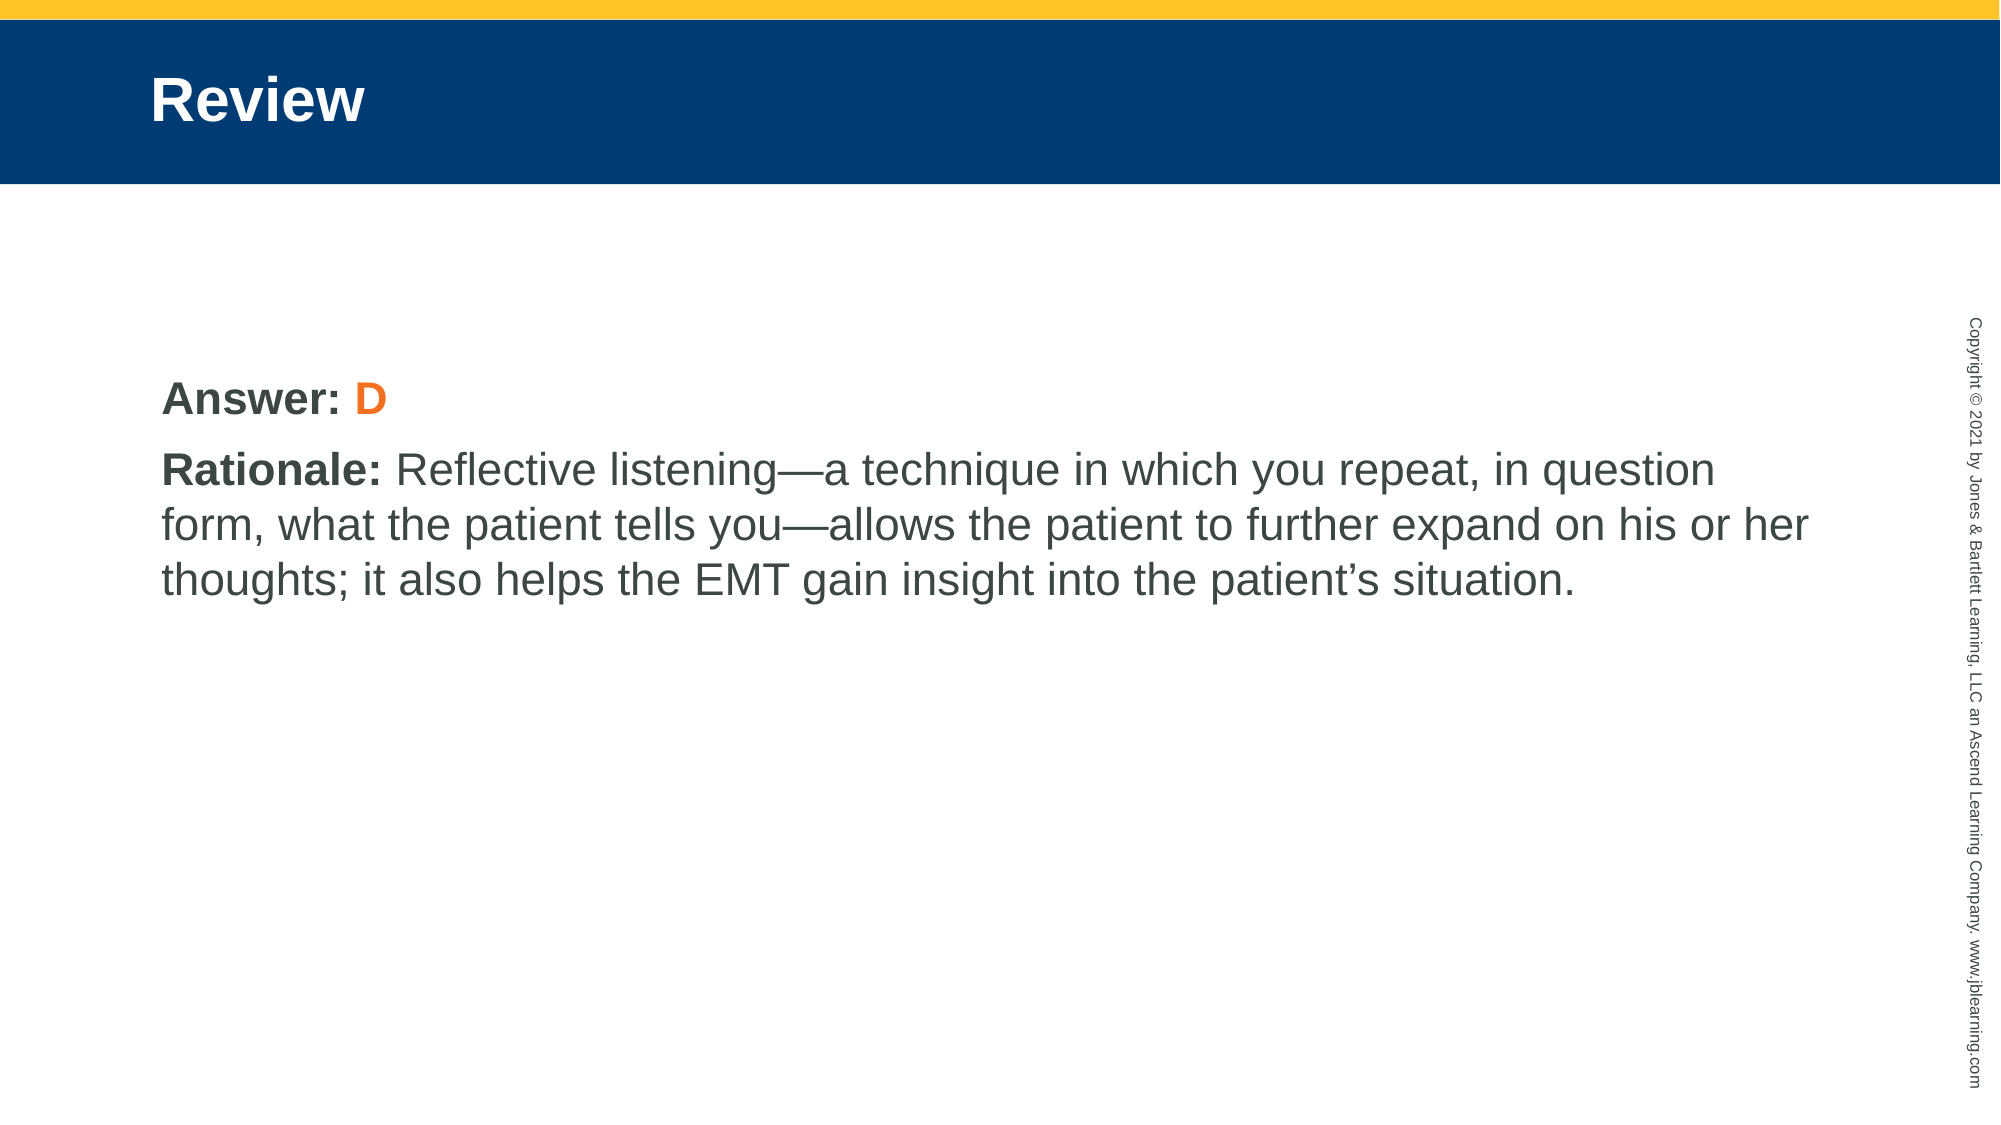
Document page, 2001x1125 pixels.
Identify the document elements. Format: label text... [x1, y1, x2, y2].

list Answer: D Rationale: Reflective listening—a technique in which you repeat, in question form, what the patient tells you—allows the patient to further expand on his or her thoughts; it also helps the EMT gain insight into the patient’s situation. [146, 361, 1859, 1016]
title Review [0, 19, 2000, 185]
